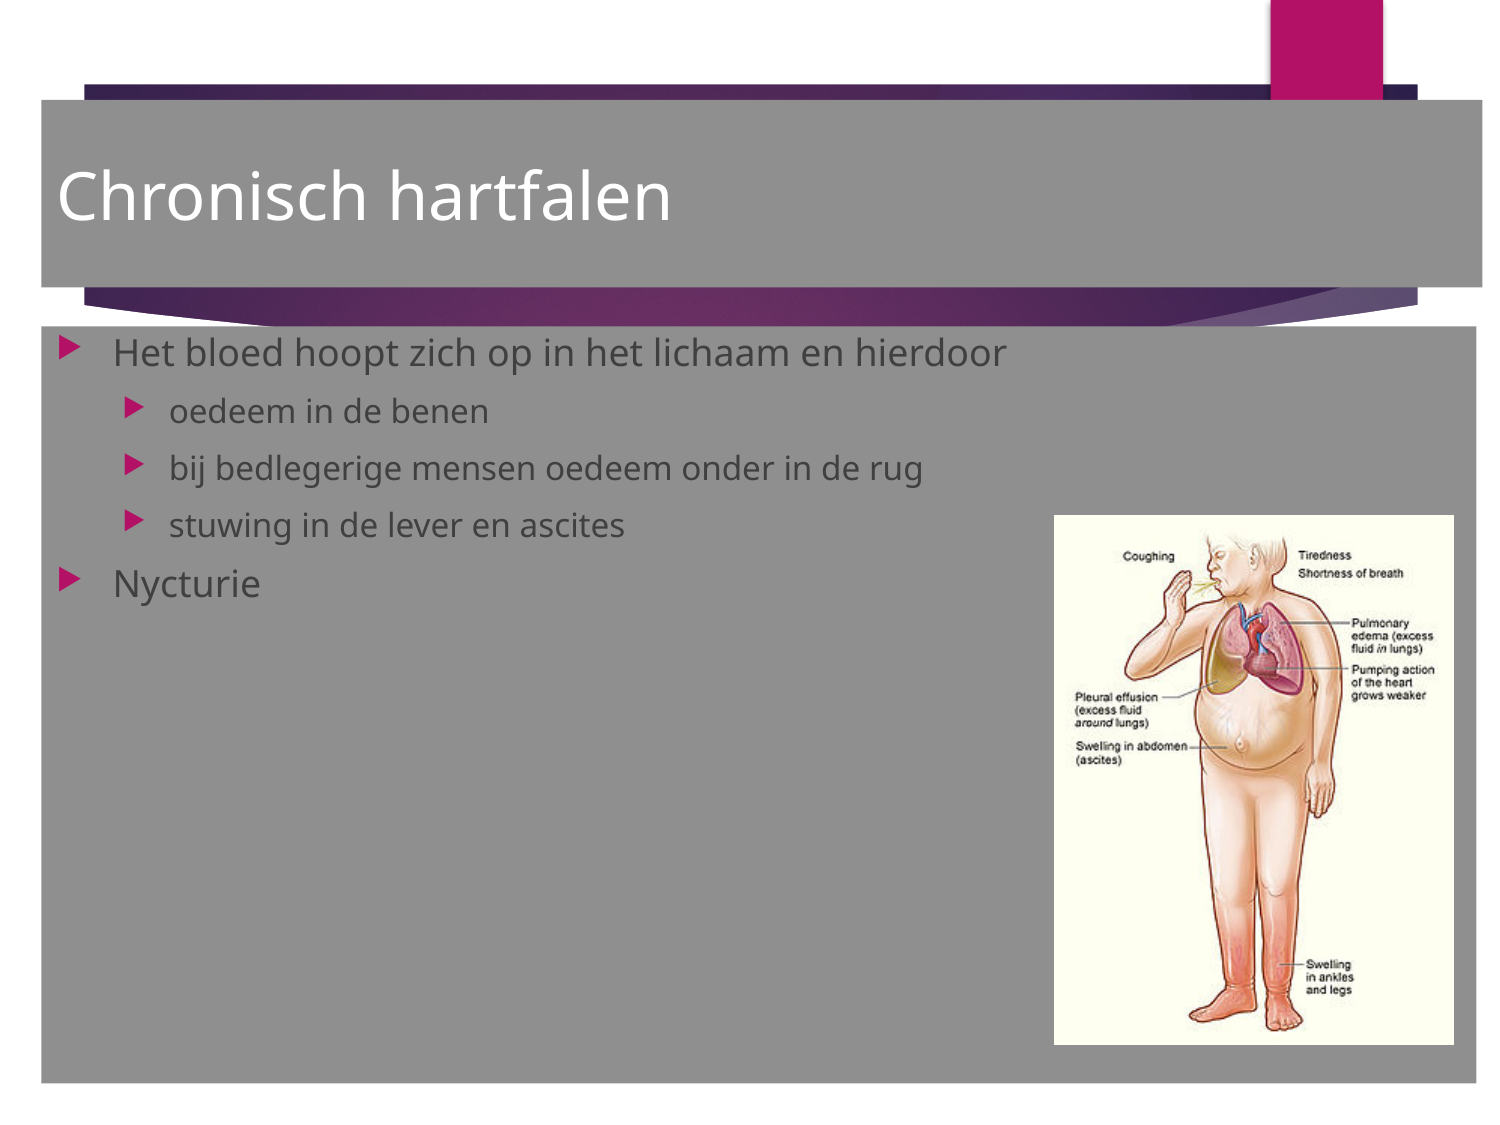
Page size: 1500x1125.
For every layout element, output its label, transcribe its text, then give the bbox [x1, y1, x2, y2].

title Chronisch hartfalen [41, 99, 1483, 288]
list Het bloed hoopt zich op in het lichaam en hierdoor oedeem in de benen bij bedlegerige mensen oedeem onder in de rug stuwing in de lever en ascites Nycturie [41, 326, 1477, 1084]
picture [1054, 514, 1455, 1045]
